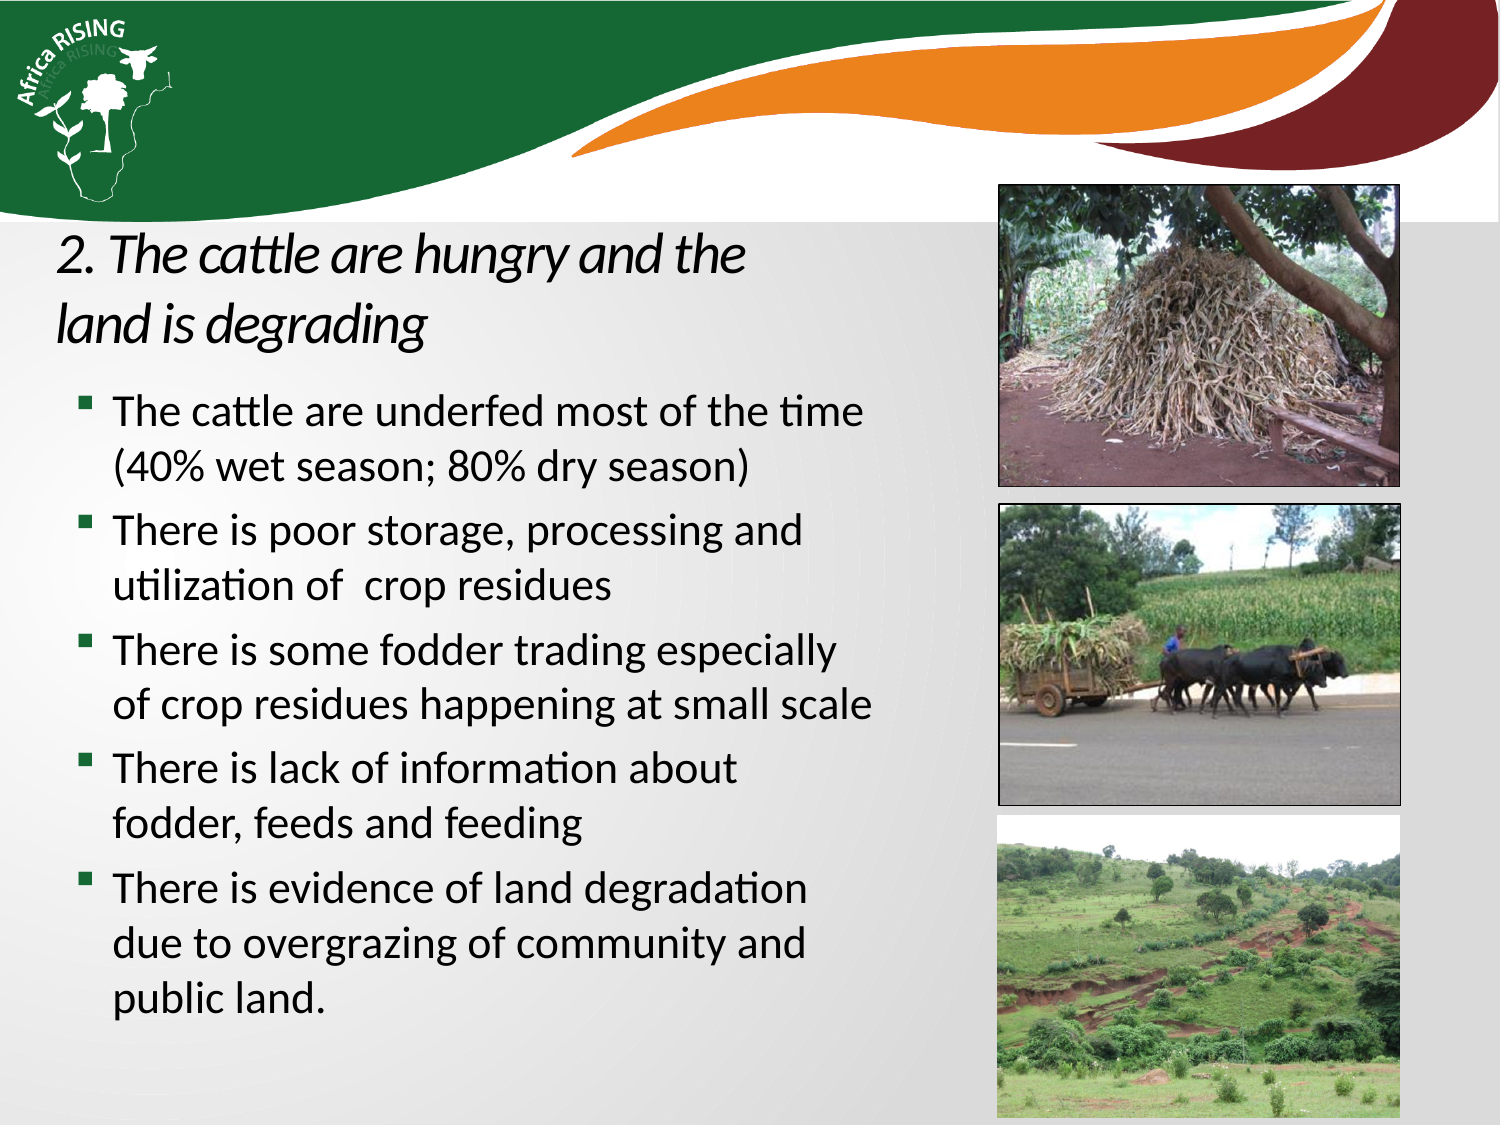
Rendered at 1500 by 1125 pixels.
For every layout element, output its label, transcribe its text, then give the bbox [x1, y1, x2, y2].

picture [996, 815, 1401, 1119]
picture [997, 502, 1401, 806]
title 2. The cattle are hungry and the land is degrading [41, 208, 764, 373]
list The cattle are underfed most of the time (40% wet season; 80% dry season) There is poor storage, processing and utilization of crop residues There is some fodder trading especially of crop residues happening at small scale There is lack of information about fodder, feeds and feeding There is evidence of land degradation due to overgrazing of community and public land. [41, 373, 892, 1084]
picture [0, 0, 1499, 488]
